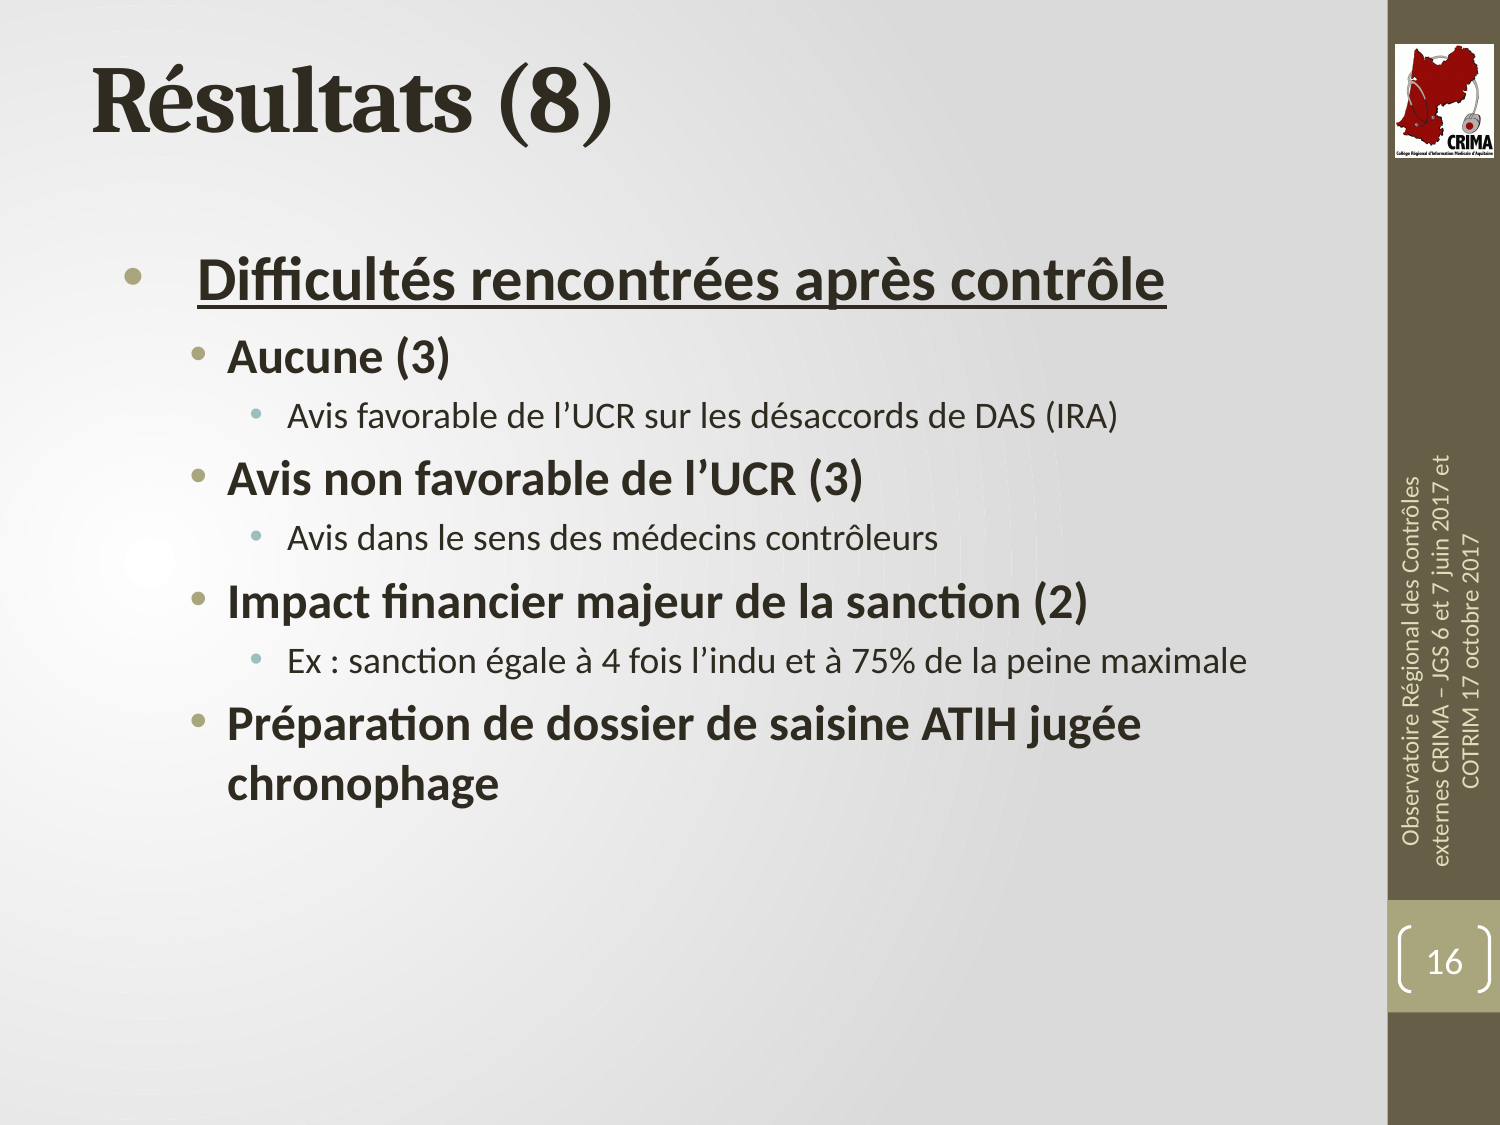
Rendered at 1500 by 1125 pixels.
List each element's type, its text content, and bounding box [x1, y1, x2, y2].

slide_number 16 [1397, 925, 1492, 994]
title Résultats (8) [75, 45, 1325, 145]
footer Observatoire Régional des Contrôles externes CRIMA – JGS 6 et 7 juin 2017 et COTRIM 17 octobre 2017 [1408, 434, 1469, 889]
picture [1395, 44, 1494, 158]
list Difficultés rencontrées après contrôle Aucune (3) Avis favorable de l’UCR sur les désaccords de DAS (IRA) Avis non favorable de l’UCR (3) Avis dans le sens des médecins contrôleurs Impact financier majeur de la sanction (2) Ex : sanction égale à 4 fois l’indu et à 75% de la peine maximale Préparation de dossier de saisine ATIH jugée chronophage [107, 230, 1274, 1011]
